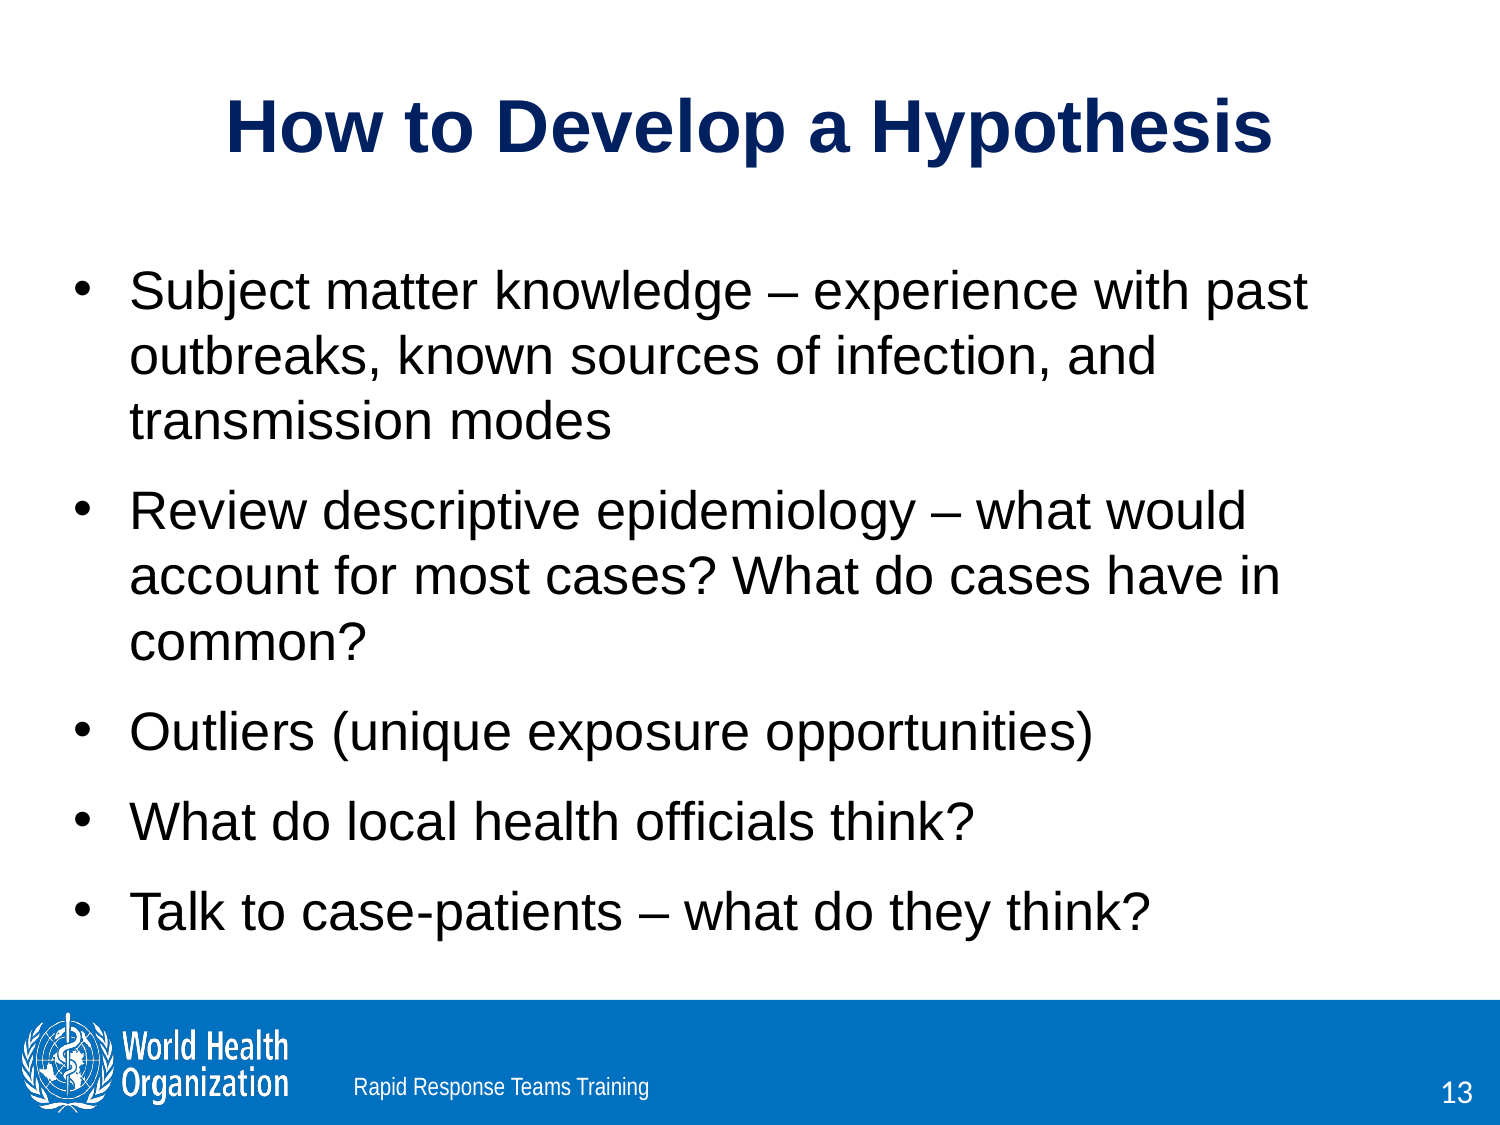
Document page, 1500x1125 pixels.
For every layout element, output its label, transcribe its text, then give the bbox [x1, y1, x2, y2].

picture [21, 1012, 288, 1113]
text_box Subject matter knowledge – experience with past outbreaks, known sources of infection, and transmission modes Review descriptive epidemiology – what would account for most cases? What do cases have in common? Outliers (unique exposure opportunities) What do local health officials think? Talk to case-patients – what do they think? [58, 247, 1437, 1035]
text_box How to Develop a Hypothesis [62, 69, 1439, 232]
